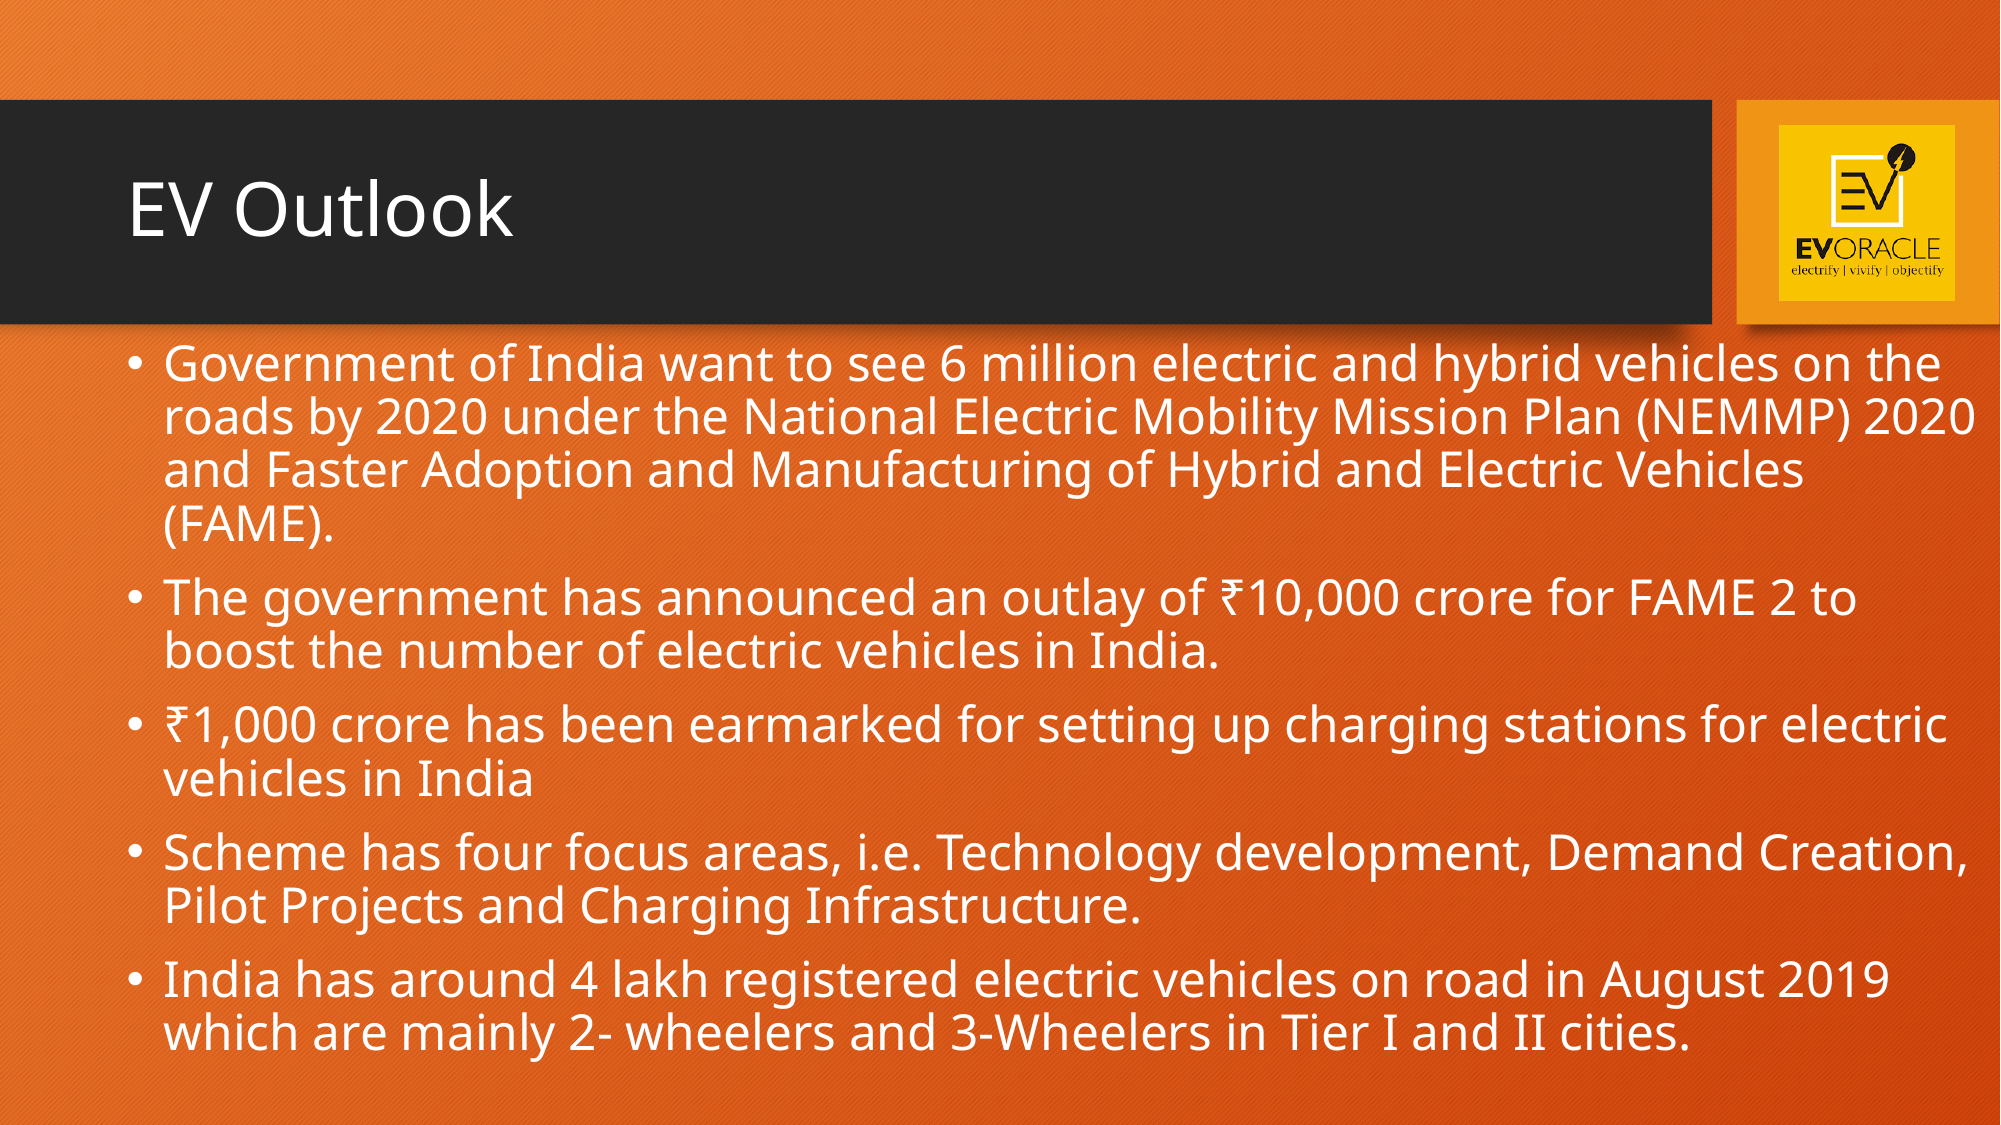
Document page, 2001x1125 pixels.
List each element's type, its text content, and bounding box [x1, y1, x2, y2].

picture [1778, 124, 1956, 302]
picture [0, 325, 1713, 376]
title EV Outlook [111, 123, 1689, 301]
picture [1736, 325, 2000, 330]
list Government of India want to see 6 million electric and hybrid vehicles on the roads by 2020 under the National Electric Mobility Mission Plan (NEMMP) 2020 and Faster Adoption and Manufacturing of Hybrid and Electric Vehicles (FAME). The government has announced an outlay of ₹10,000 crore for FAME 2 to boost the number of electric vehicles in India. ₹1,000 crore has been earmarked for setting up charging stations for electric vehicles in India Scheme has four focus areas, i.e. Technology development, Demand Creation, Pilot Projects and Charging Infrastructure. India has around 4 lakh registered electric vehicles on road in August 2019 which are mainly 2- wheelers and 3-Wheelers in Tier I and II cities. [111, 330, 2000, 1073]
